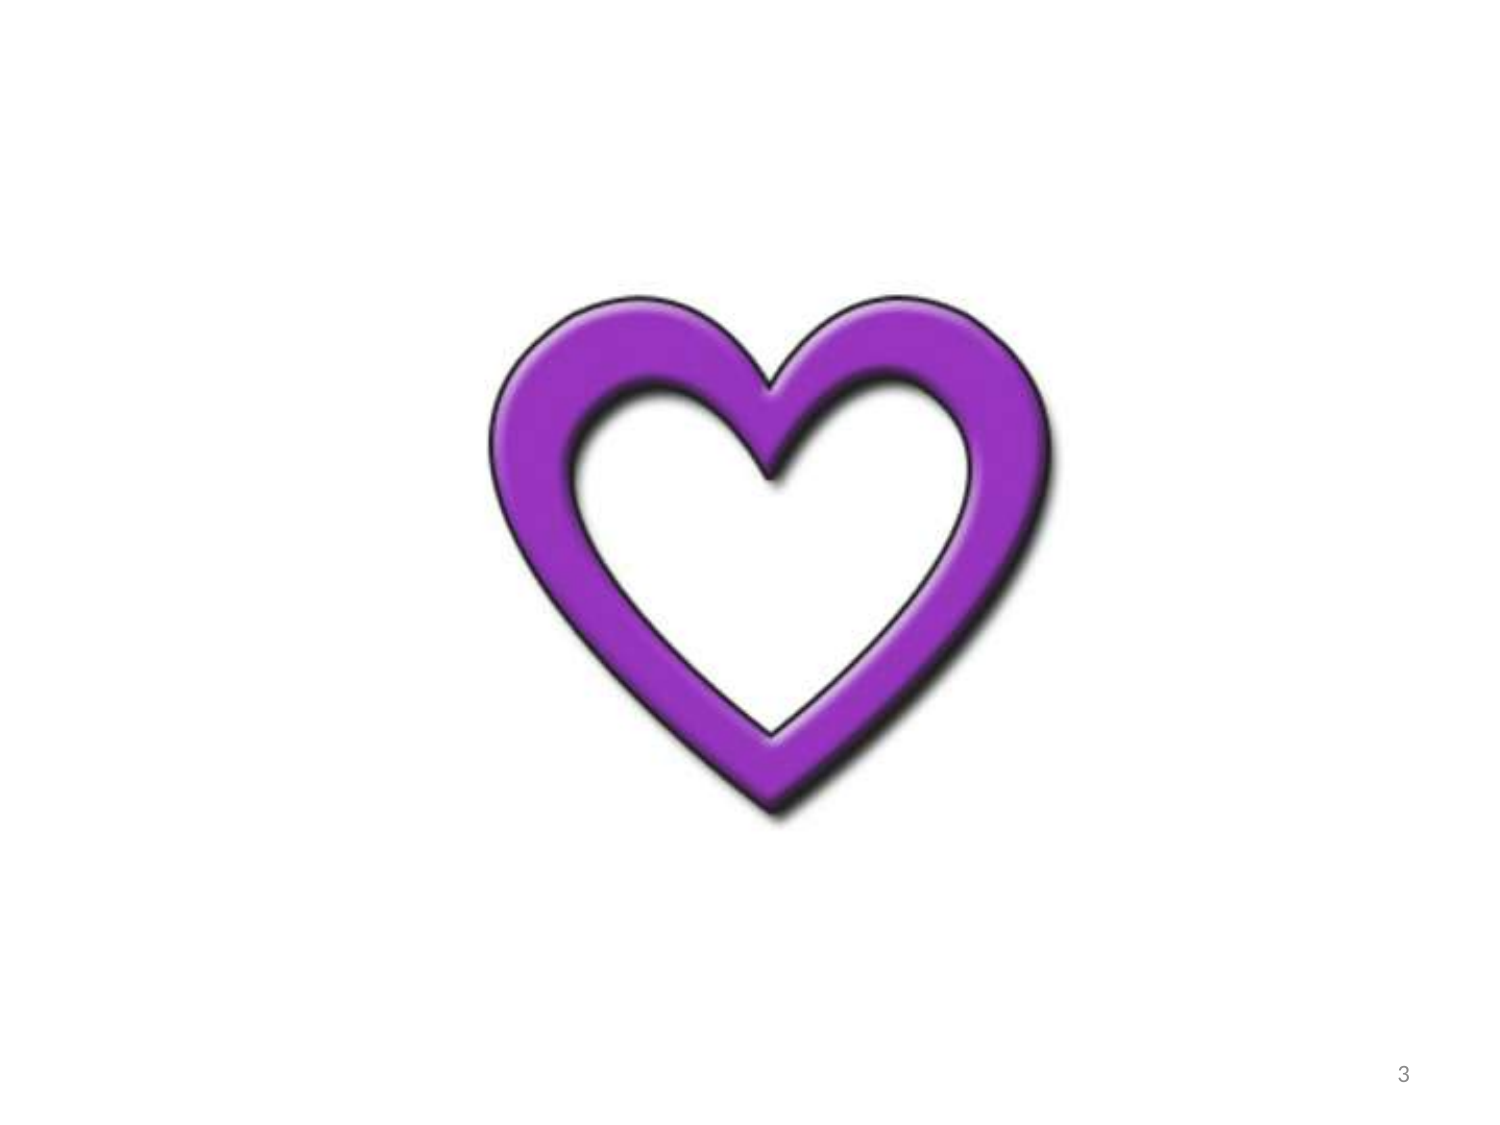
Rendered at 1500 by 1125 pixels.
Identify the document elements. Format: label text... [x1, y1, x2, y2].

picture [385, 197, 1115, 928]
slide_number 3 [1074, 1042, 1425, 1103]
